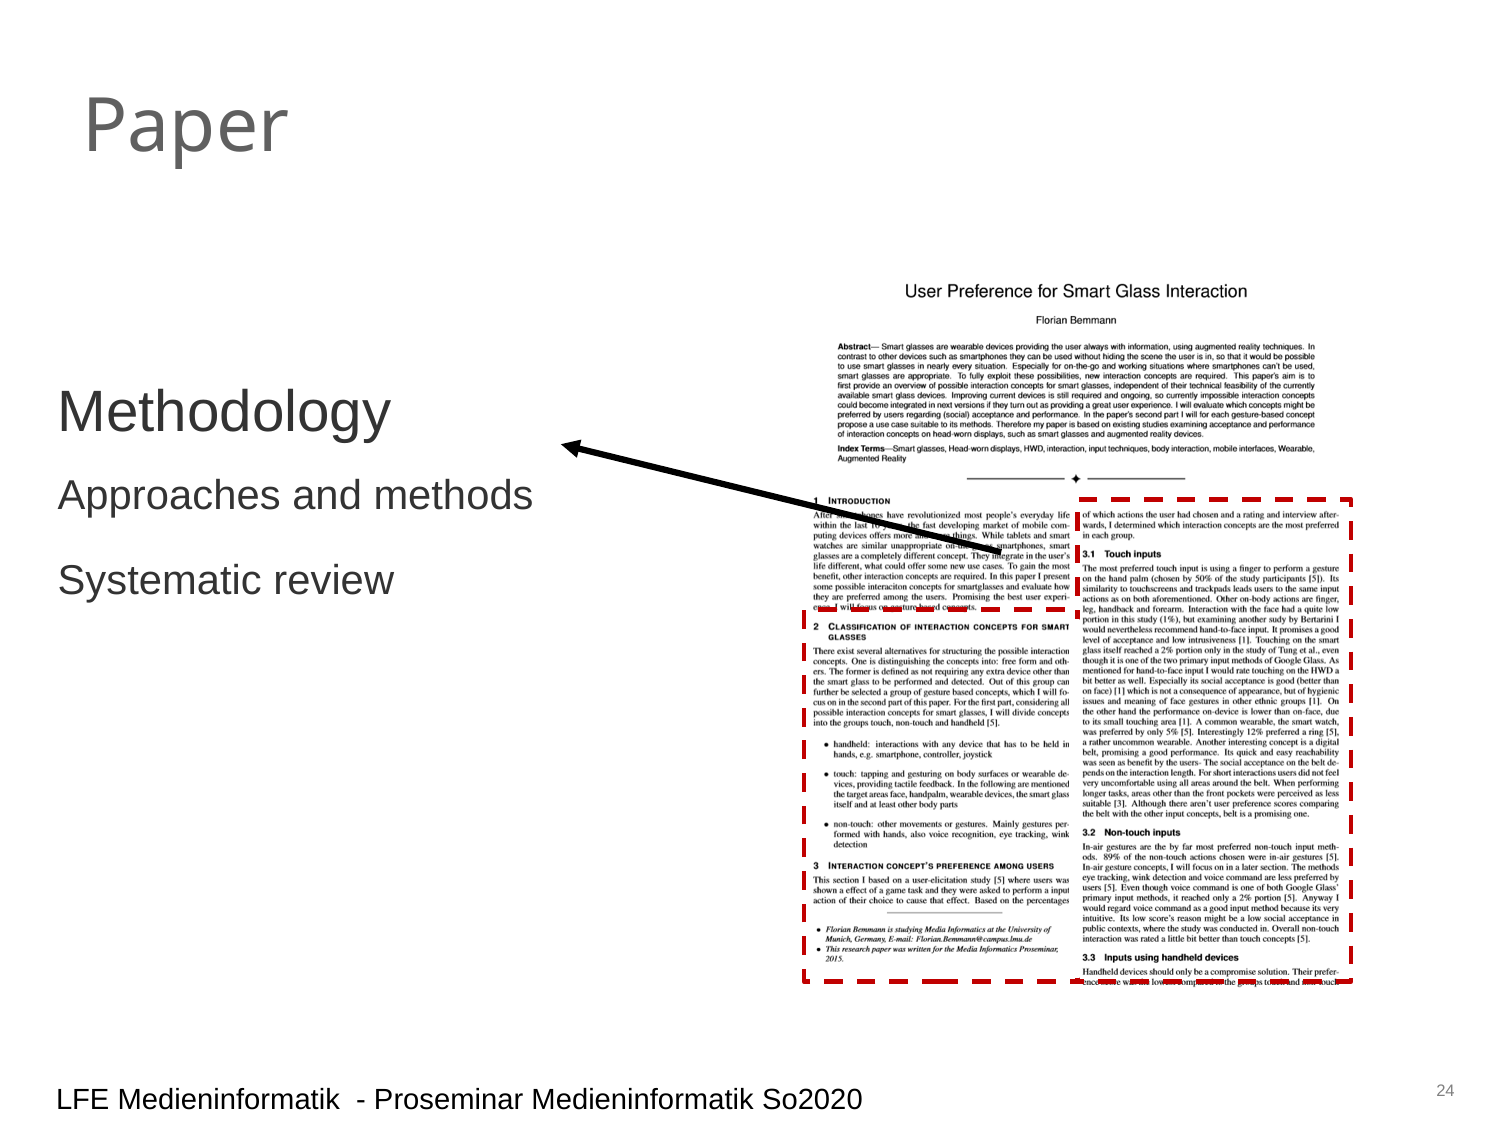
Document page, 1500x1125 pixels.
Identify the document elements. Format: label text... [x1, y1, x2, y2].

text_box Methodology Approaches and methods Systematic review [50, 249, 750, 1005]
text_box Paper [74, 28, 1425, 216]
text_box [560, 444, 999, 552]
picture [769, 259, 1366, 1015]
text_box 24 [1362, 1072, 1463, 1108]
